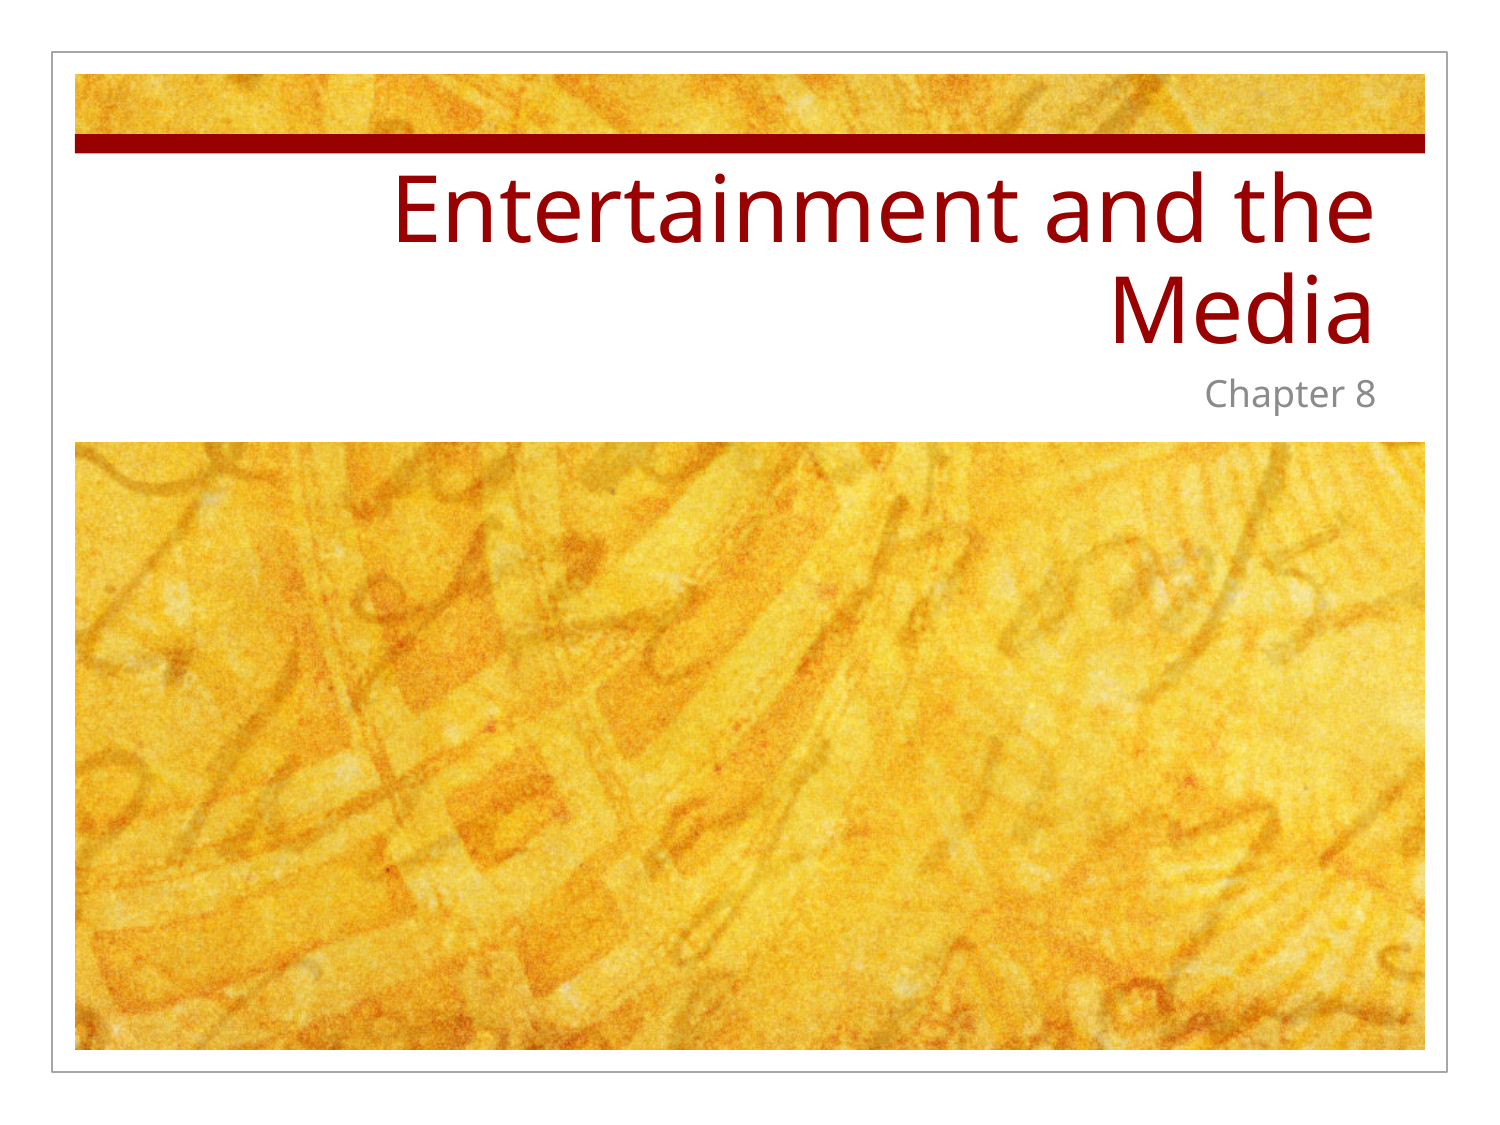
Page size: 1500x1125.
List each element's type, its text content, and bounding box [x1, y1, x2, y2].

picture [75, 442, 1425, 1050]
picture [75, 74, 1425, 134]
title Entertainment and the Media [112, 158, 1392, 362]
subtitle Chapter 8 [112, 362, 1392, 439]
